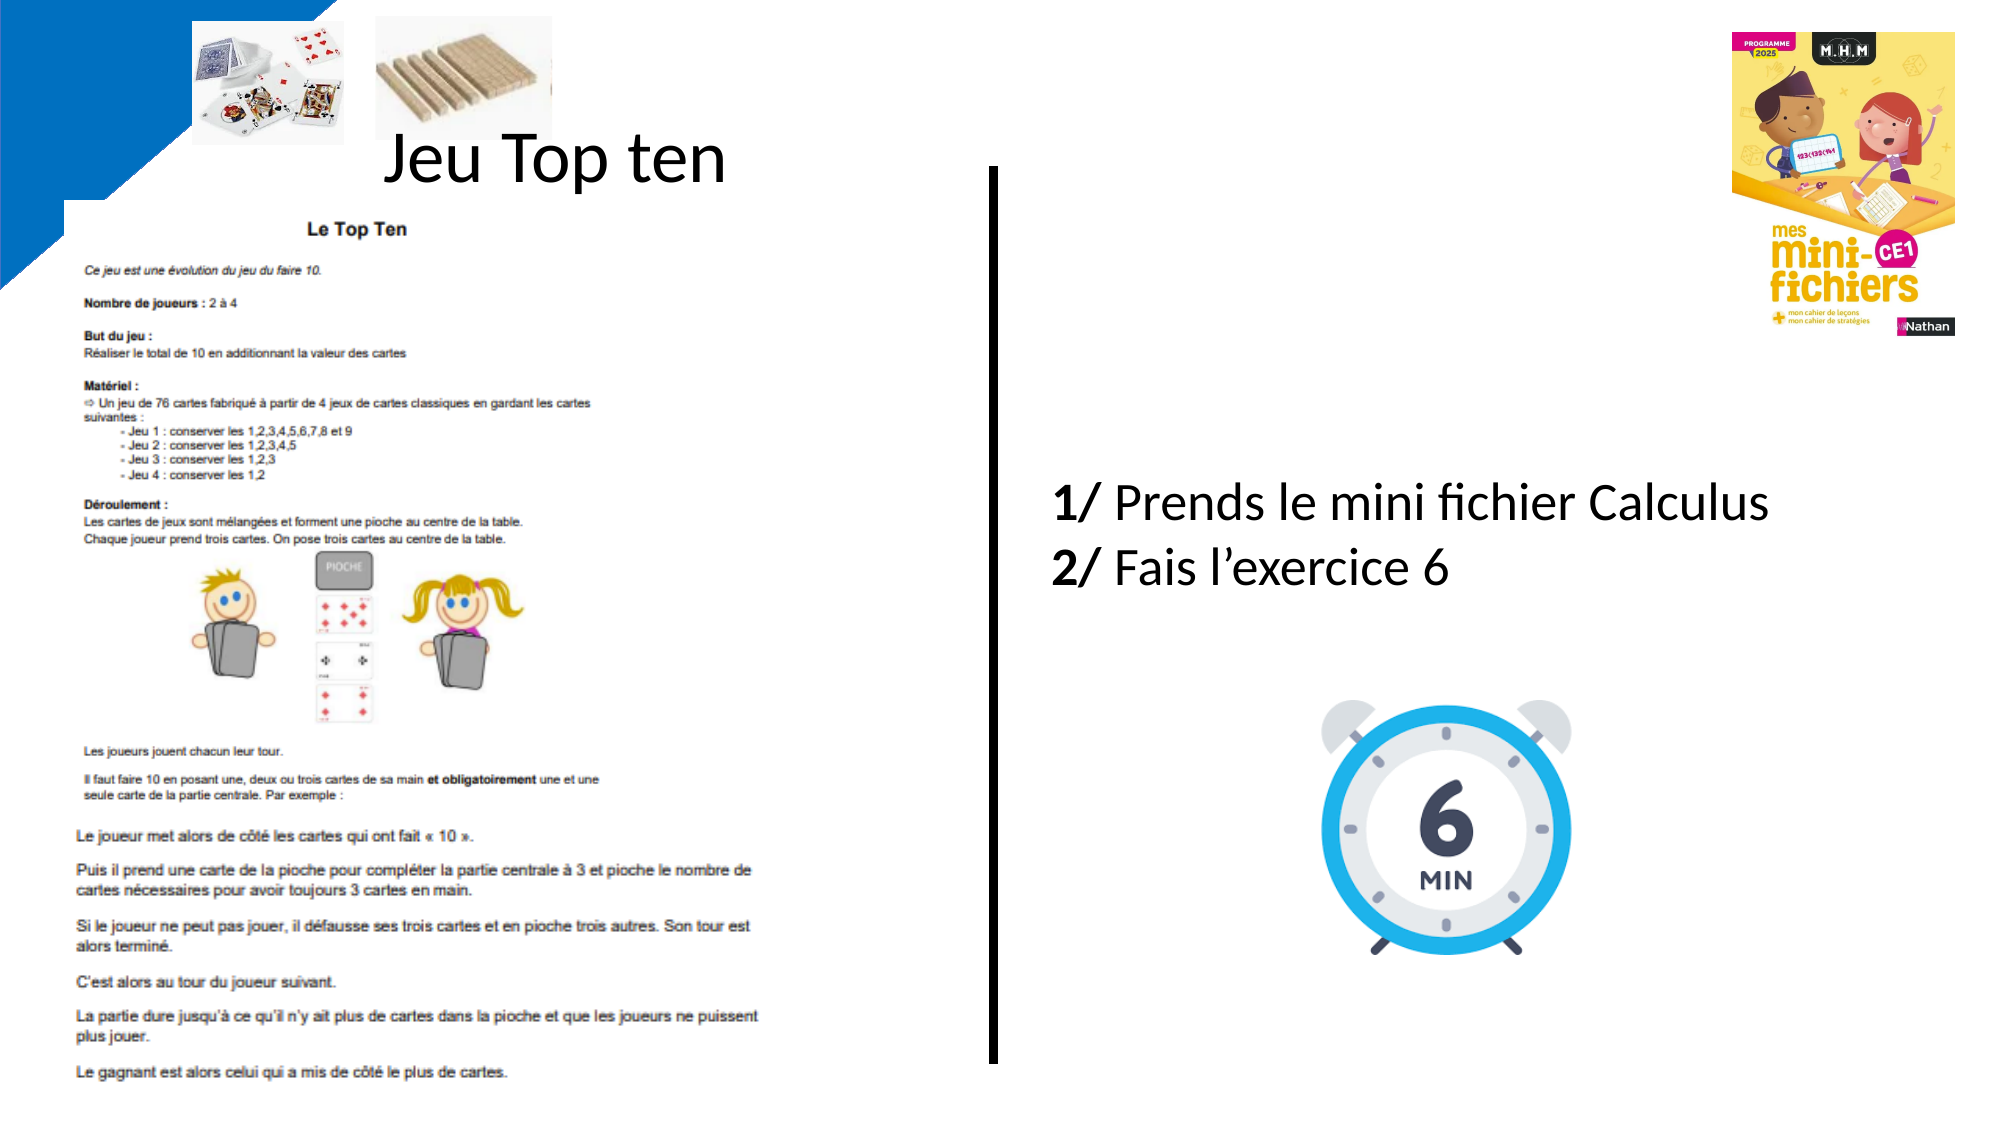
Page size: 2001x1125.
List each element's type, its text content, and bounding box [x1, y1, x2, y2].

picture [192, 21, 344, 145]
text_box Jeu Top ten [215, 100, 897, 205]
text_box 1/ Prends le mini fichier Calculus 2/ Fais l’exercice 6 [1036, 458, 1957, 604]
picture [375, 16, 553, 140]
text_box [0, 0, 337, 290]
picture [59, 200, 779, 1100]
picture [1732, 32, 1955, 343]
picture [1319, 700, 1574, 955]
